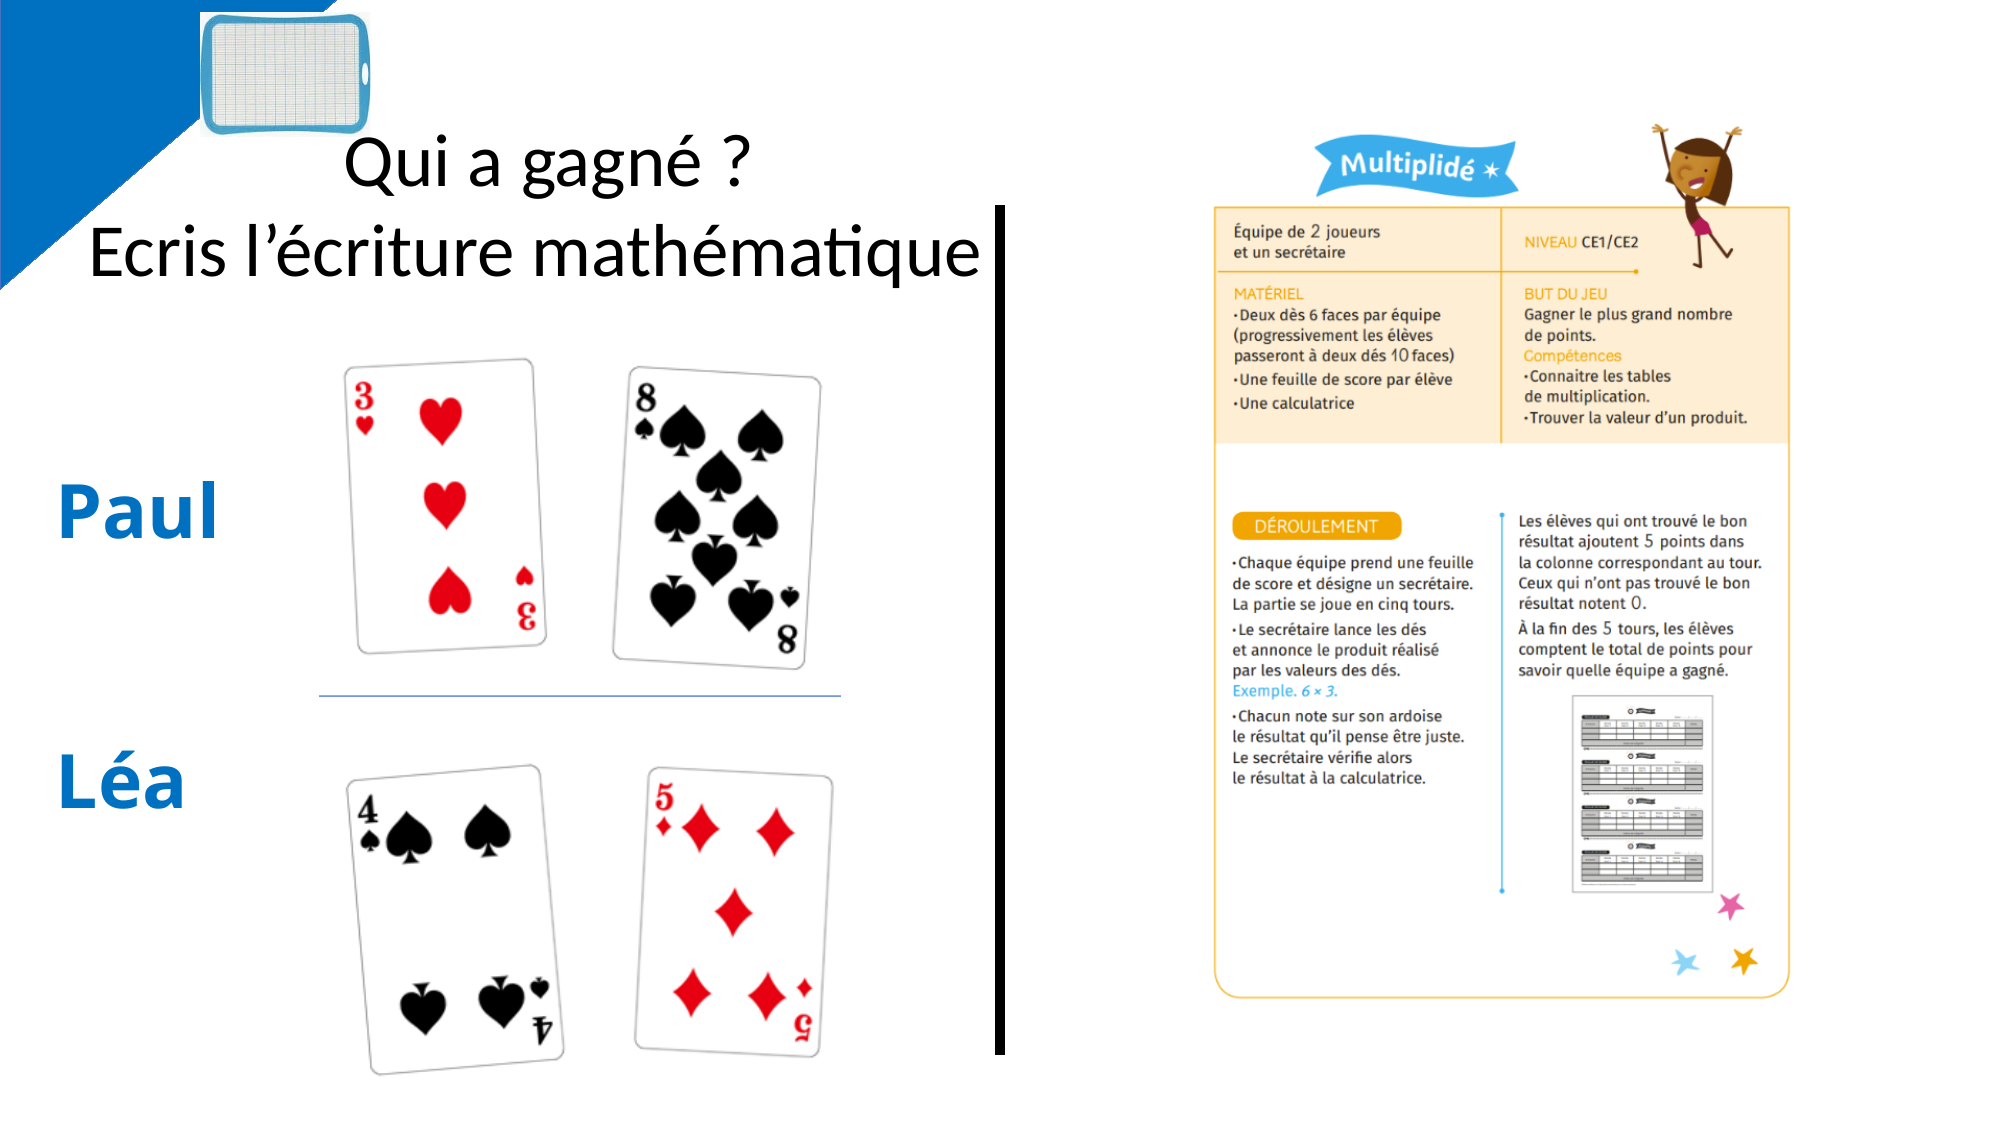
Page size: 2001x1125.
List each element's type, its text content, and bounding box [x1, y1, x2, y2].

text_box [0, 0, 337, 290]
picture [199, 12, 371, 137]
text_box Paul Léa [41, 456, 236, 832]
text_box Qui a gagné ? Ecris l’écriture mathématique [73, 103, 1026, 299]
picture [1184, 118, 1801, 1007]
picture [319, 342, 841, 1082]
